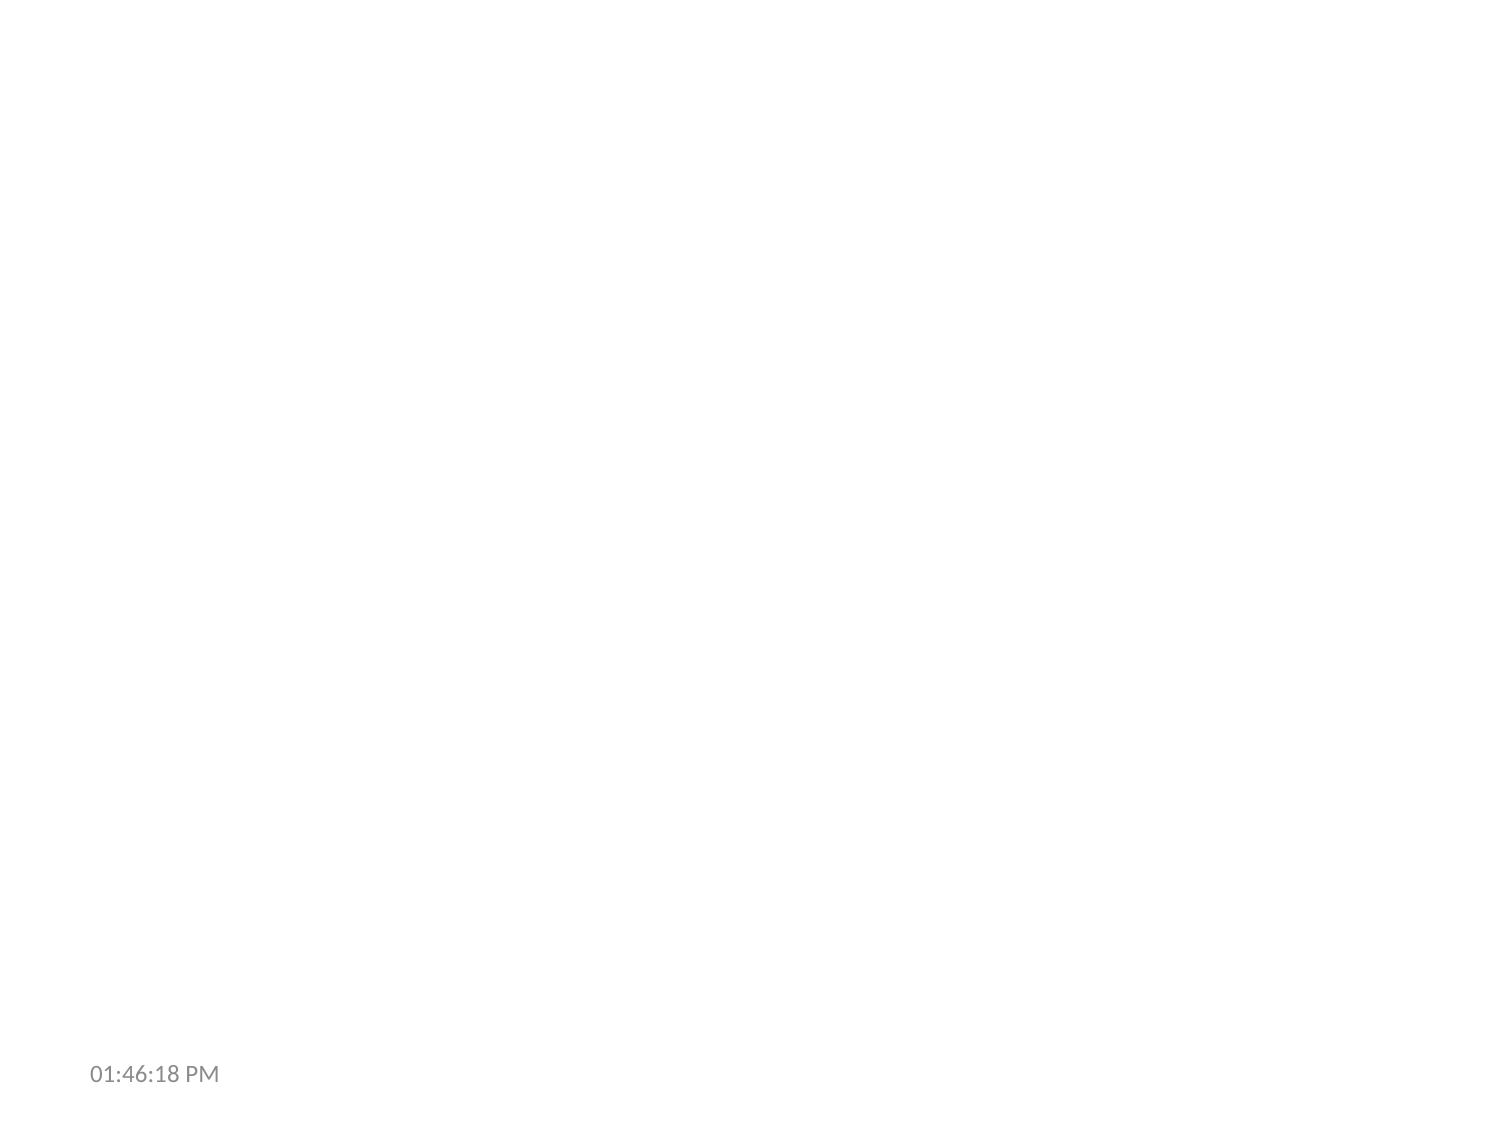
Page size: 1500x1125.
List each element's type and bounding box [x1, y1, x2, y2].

slide_number [75, 1042, 425, 1103]
